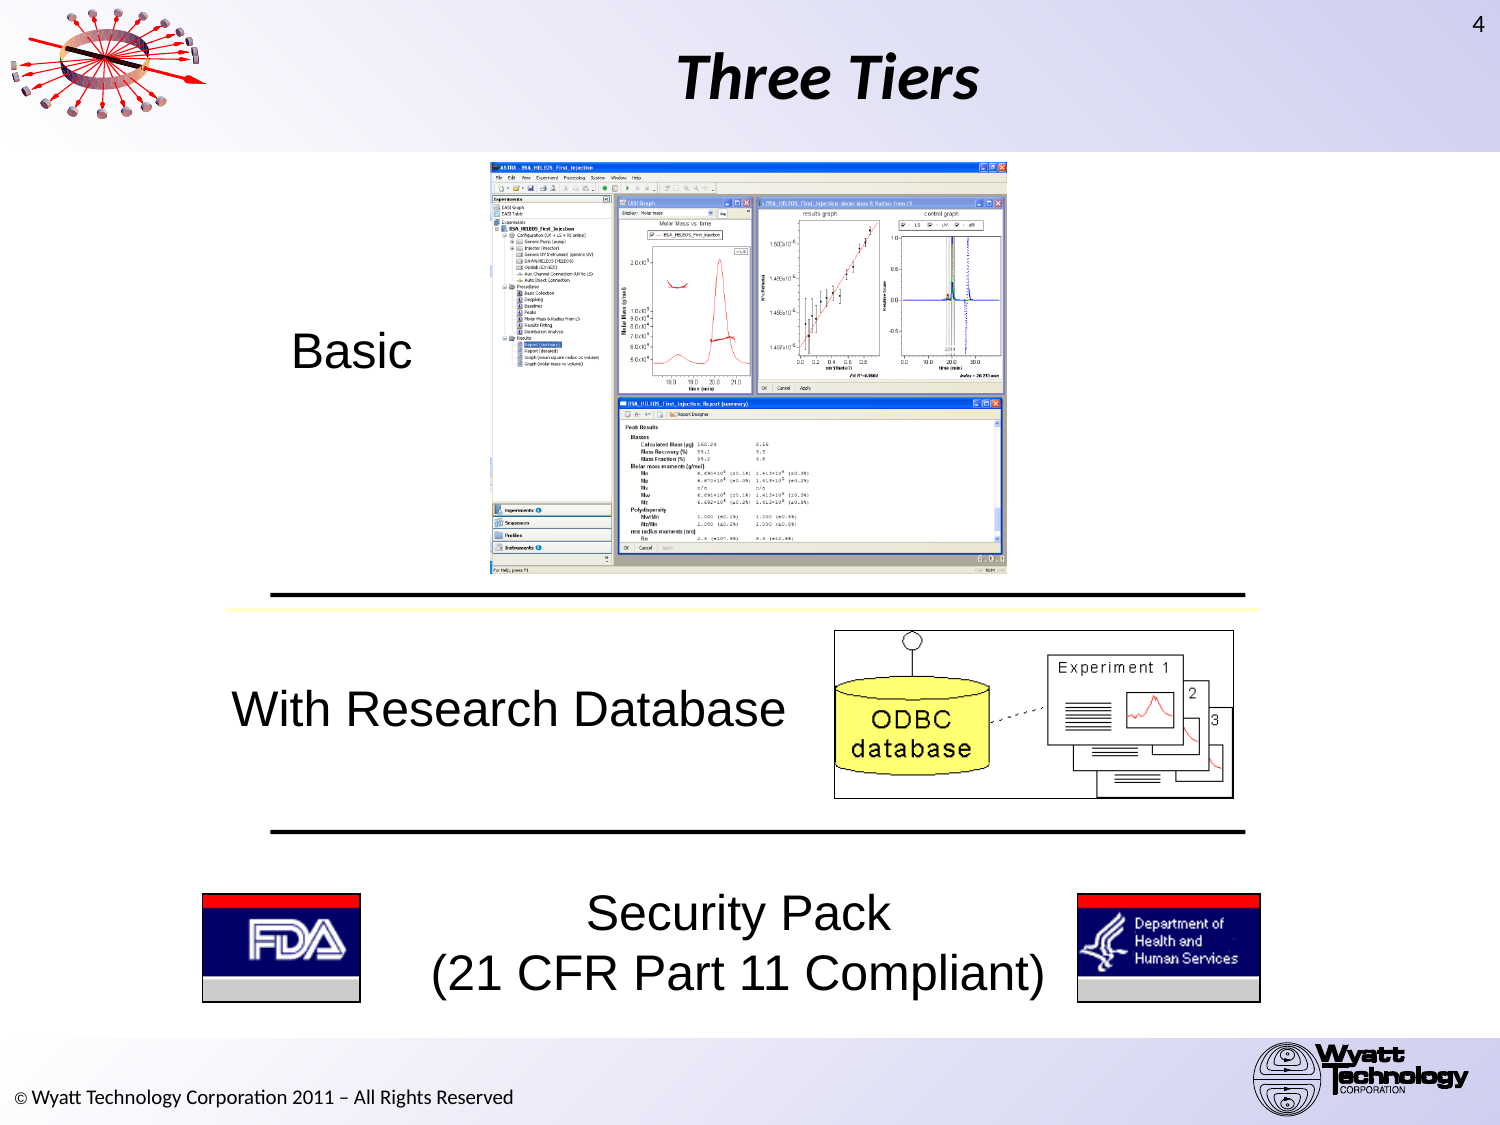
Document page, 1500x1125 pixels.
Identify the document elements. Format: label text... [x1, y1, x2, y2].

text_box Basic [276, 310, 428, 386]
picture [490, 162, 1007, 574]
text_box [202, 594, 1260, 1009]
title Three Tiers [217, 25, 1438, 120]
